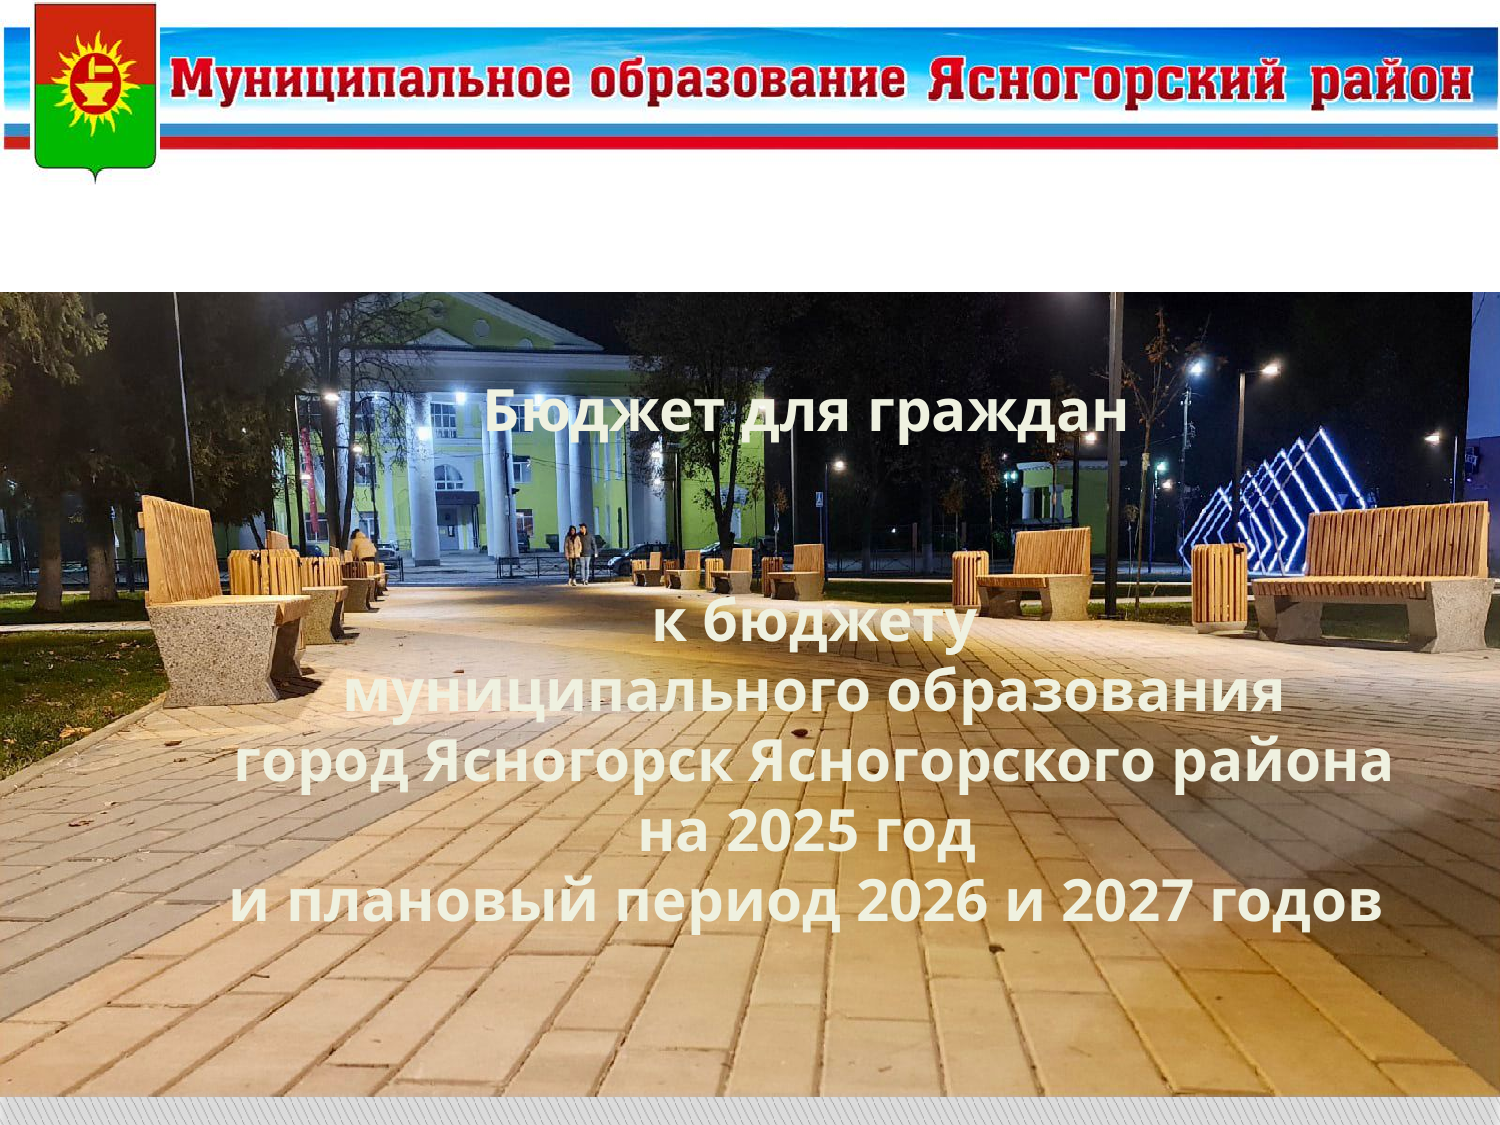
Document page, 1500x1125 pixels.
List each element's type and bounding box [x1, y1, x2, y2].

picture [0, 292, 1500, 1098]
picture [0, 0, 1500, 188]
